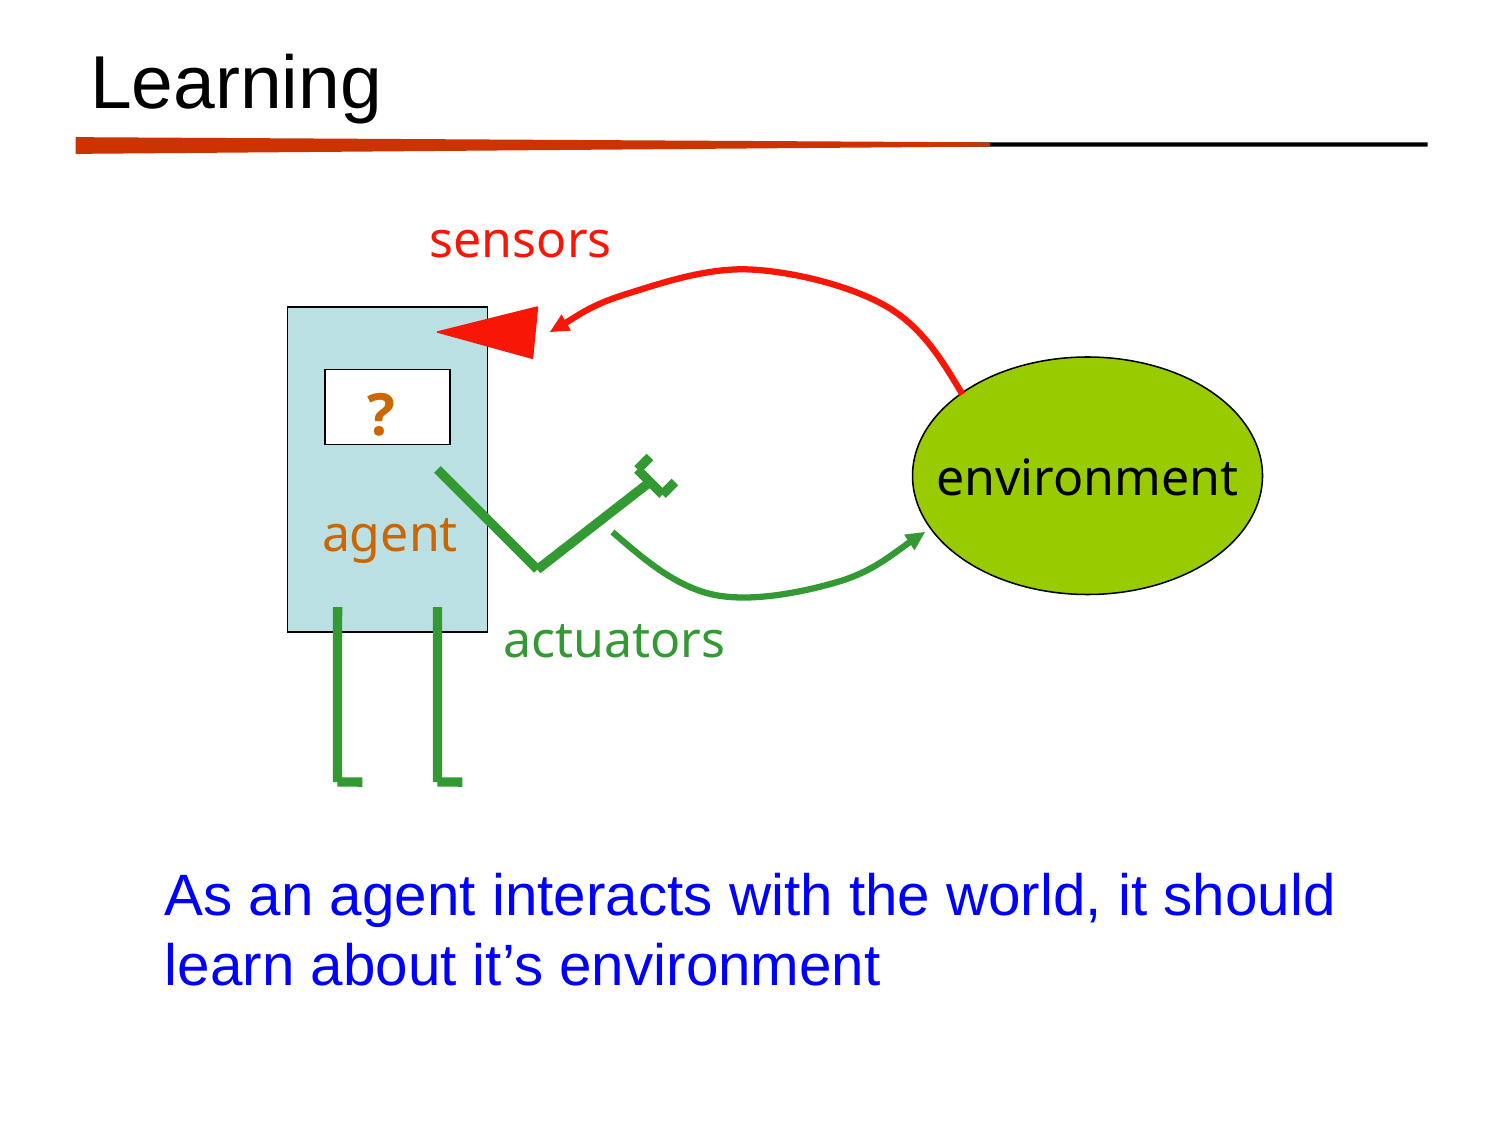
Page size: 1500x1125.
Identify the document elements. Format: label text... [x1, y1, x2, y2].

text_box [737, 267, 1263, 604]
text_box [337, 199, 733, 783]
text_box As an agent interacts with the world, it should learn about it’s environment [150, 849, 1375, 1005]
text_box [324, 369, 332, 455]
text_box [287, 306, 332, 633]
title Learning [74, 24, 1426, 133]
